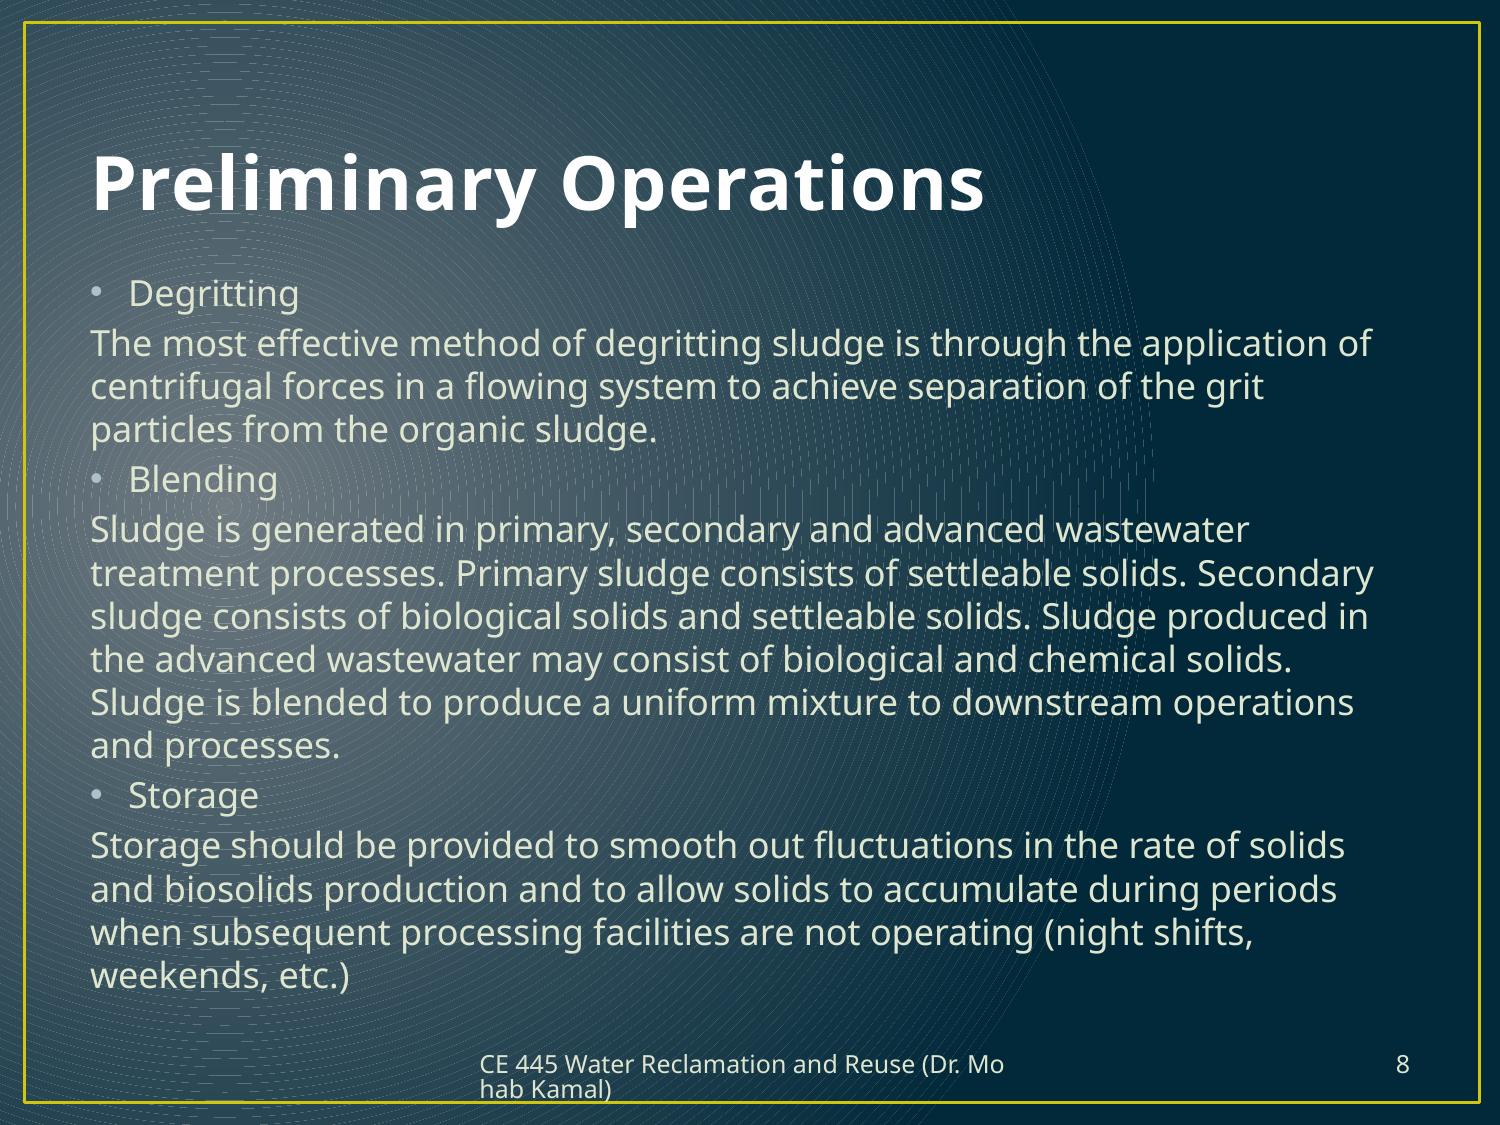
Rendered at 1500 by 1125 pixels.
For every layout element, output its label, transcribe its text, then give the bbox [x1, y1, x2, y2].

footer CE 445 Water Reclamation and Reuse (Dr. Mohab Kamal) [464, 1035, 1036, 1096]
title Preliminary Operations [75, 45, 1425, 233]
slide_number 8 [1074, 1035, 1425, 1096]
list Degritting The most effective method of degritting sludge is through the application of centrifugal forces in a flowing system to achieve separation of the grit particles from the organic sludge. Blending Sludge is generated in primary, secondary and advanced wastewater treatment processes. Primary sludge consists of settleable solids. Secondary sludge consists of biological solids and settleable solids. Sludge produced in the advanced wastewater may consist of biological and chemical solids. Sludge is blended to produce a uniform mixture to downstream operations and processes. Storage Storage should be provided to smooth out fluctuations in the rate of solids and biosolids production and to allow solids to accumulate during periods when subsequent processing facilities are not operating (night shifts, weekends, etc.) [75, 262, 1425, 1005]
